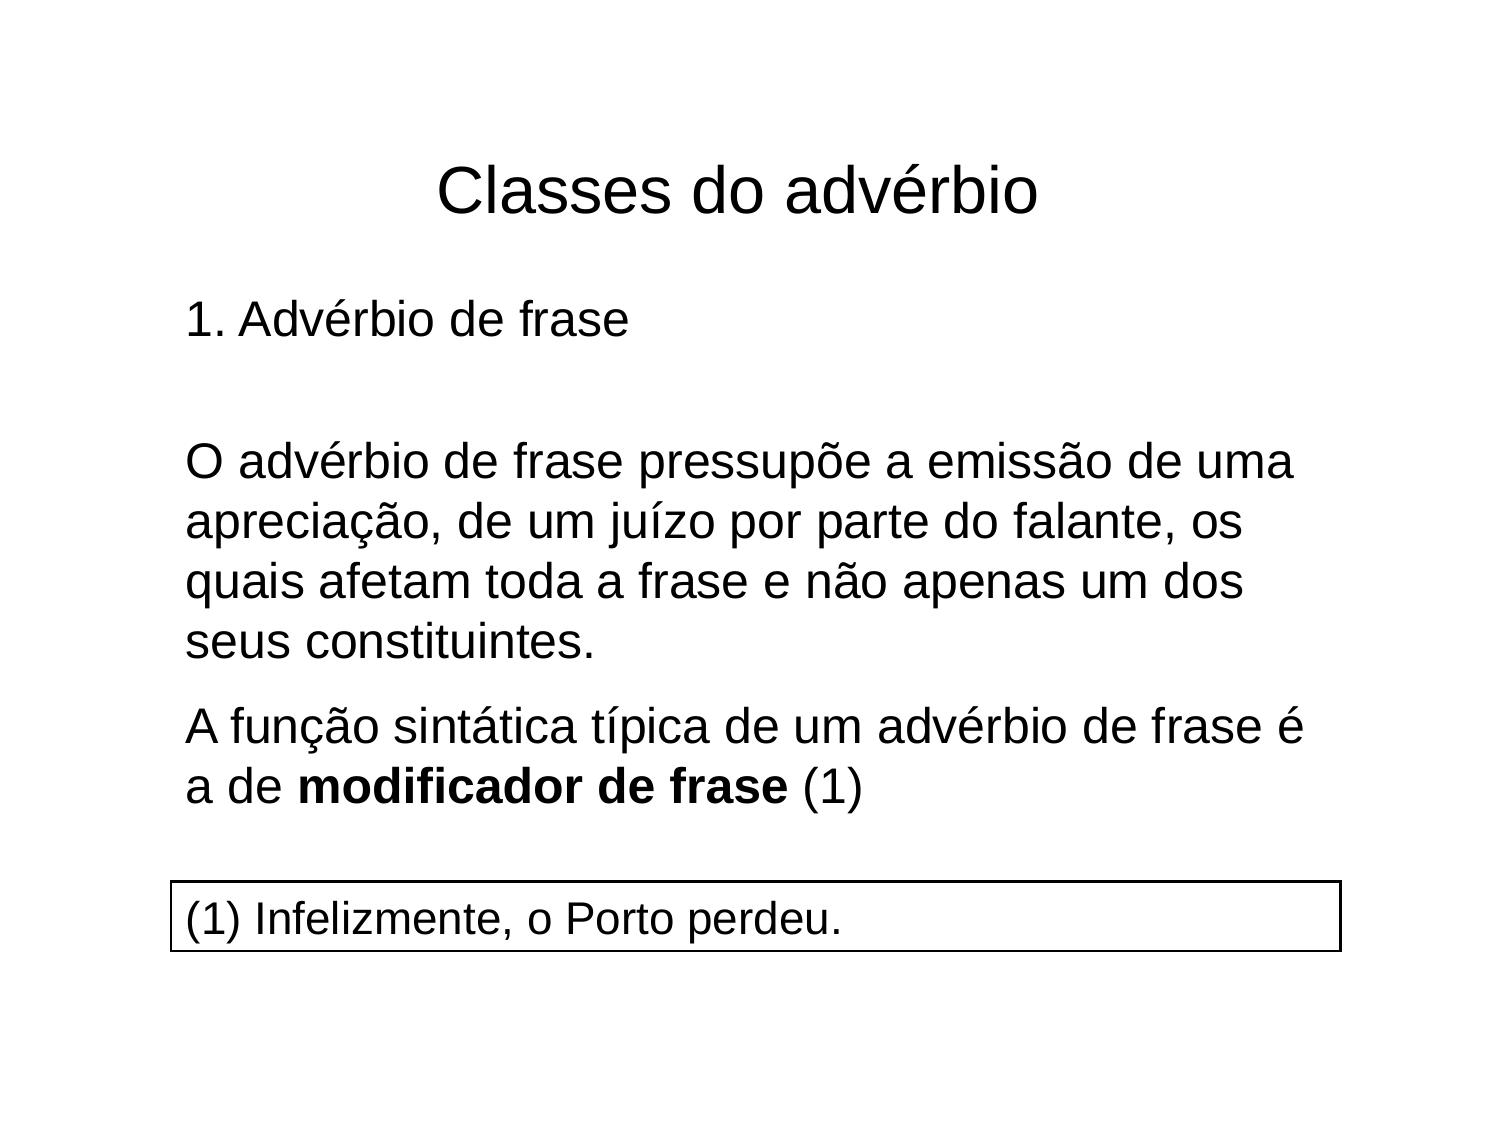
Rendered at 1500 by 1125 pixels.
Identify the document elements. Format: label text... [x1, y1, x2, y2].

text_box O advérbio de frase pressupõe a emissão de uma apreciação, de um juízo por parte do falante, os quais afetam toda a frase e não apenas um dos seus constituintes. A função sintática típica de um advérbio de frase é a de modificador de frase (1) [171, 420, 1341, 821]
text_box (1) Infelizmente, o Porto perdeu. [171, 881, 1341, 952]
text_box 1. Advérbio de frase [171, 278, 857, 354]
text_box Classes do advérbio [395, 139, 1081, 234]
